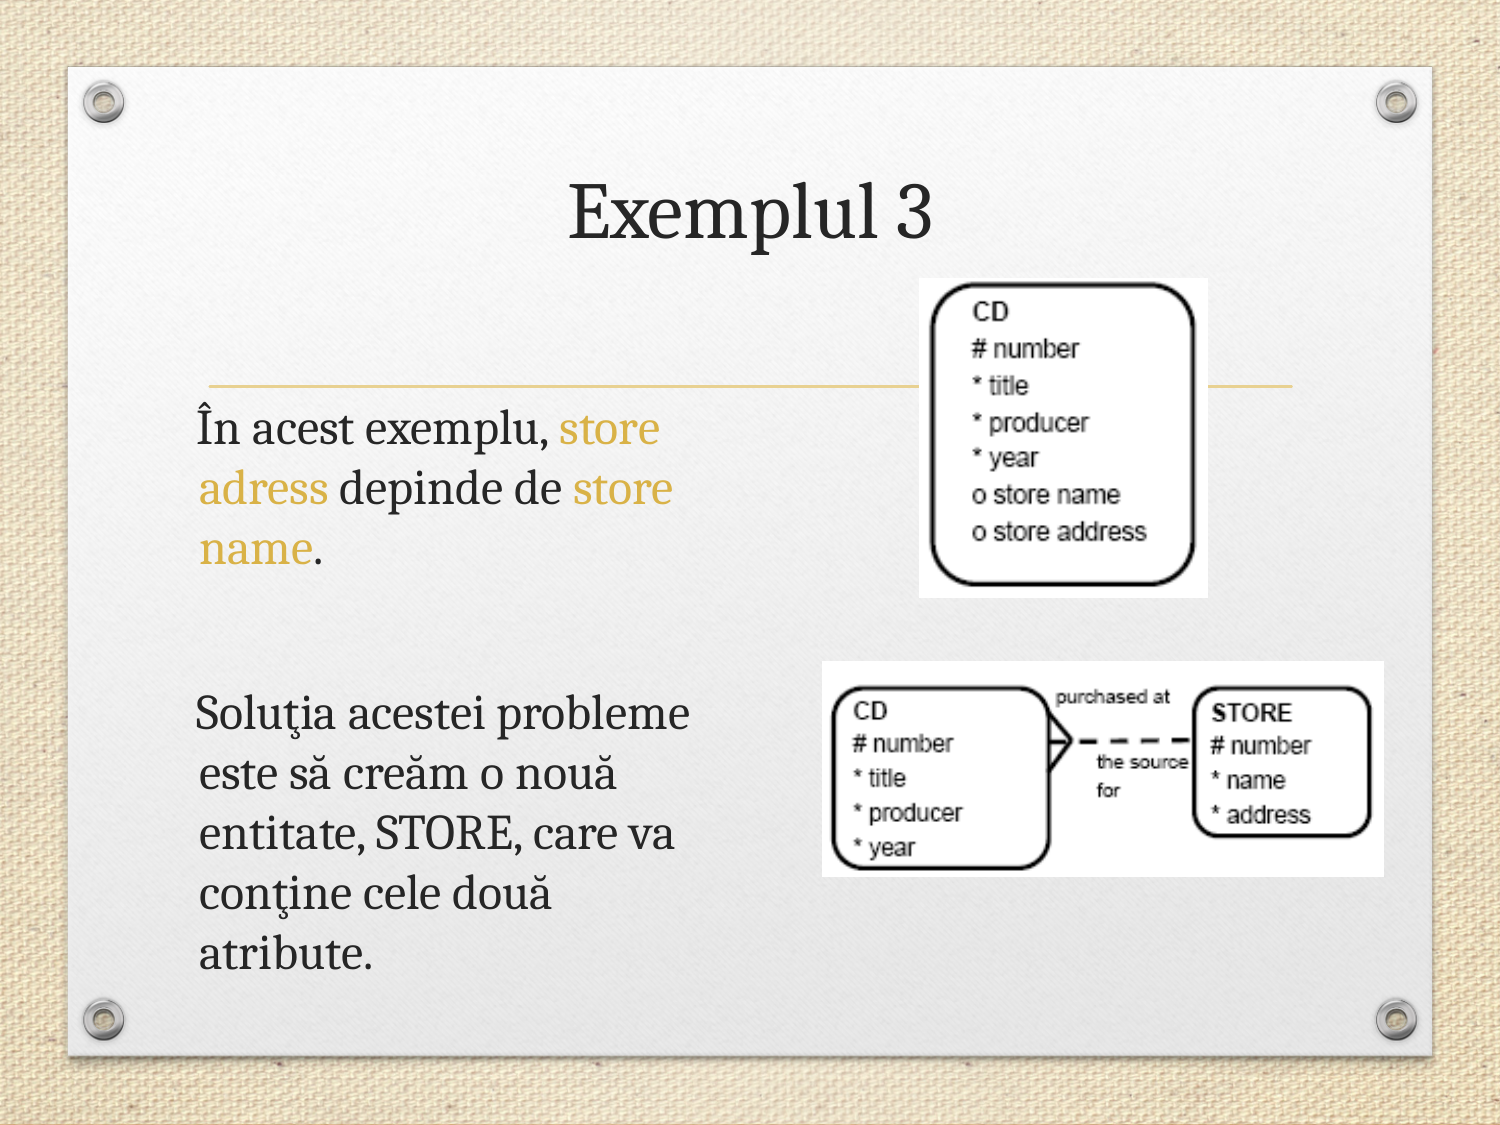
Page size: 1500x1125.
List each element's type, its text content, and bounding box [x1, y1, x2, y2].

title Exemplul 3 [193, 150, 1309, 263]
list În acest exemplu, store adress depinde de store name. Soluţia acestei probleme este să creăm o nouă entitate, STORE, care va conţine cele două atribute. [137, 387, 724, 999]
picture [0, 0, 1500, 1125]
